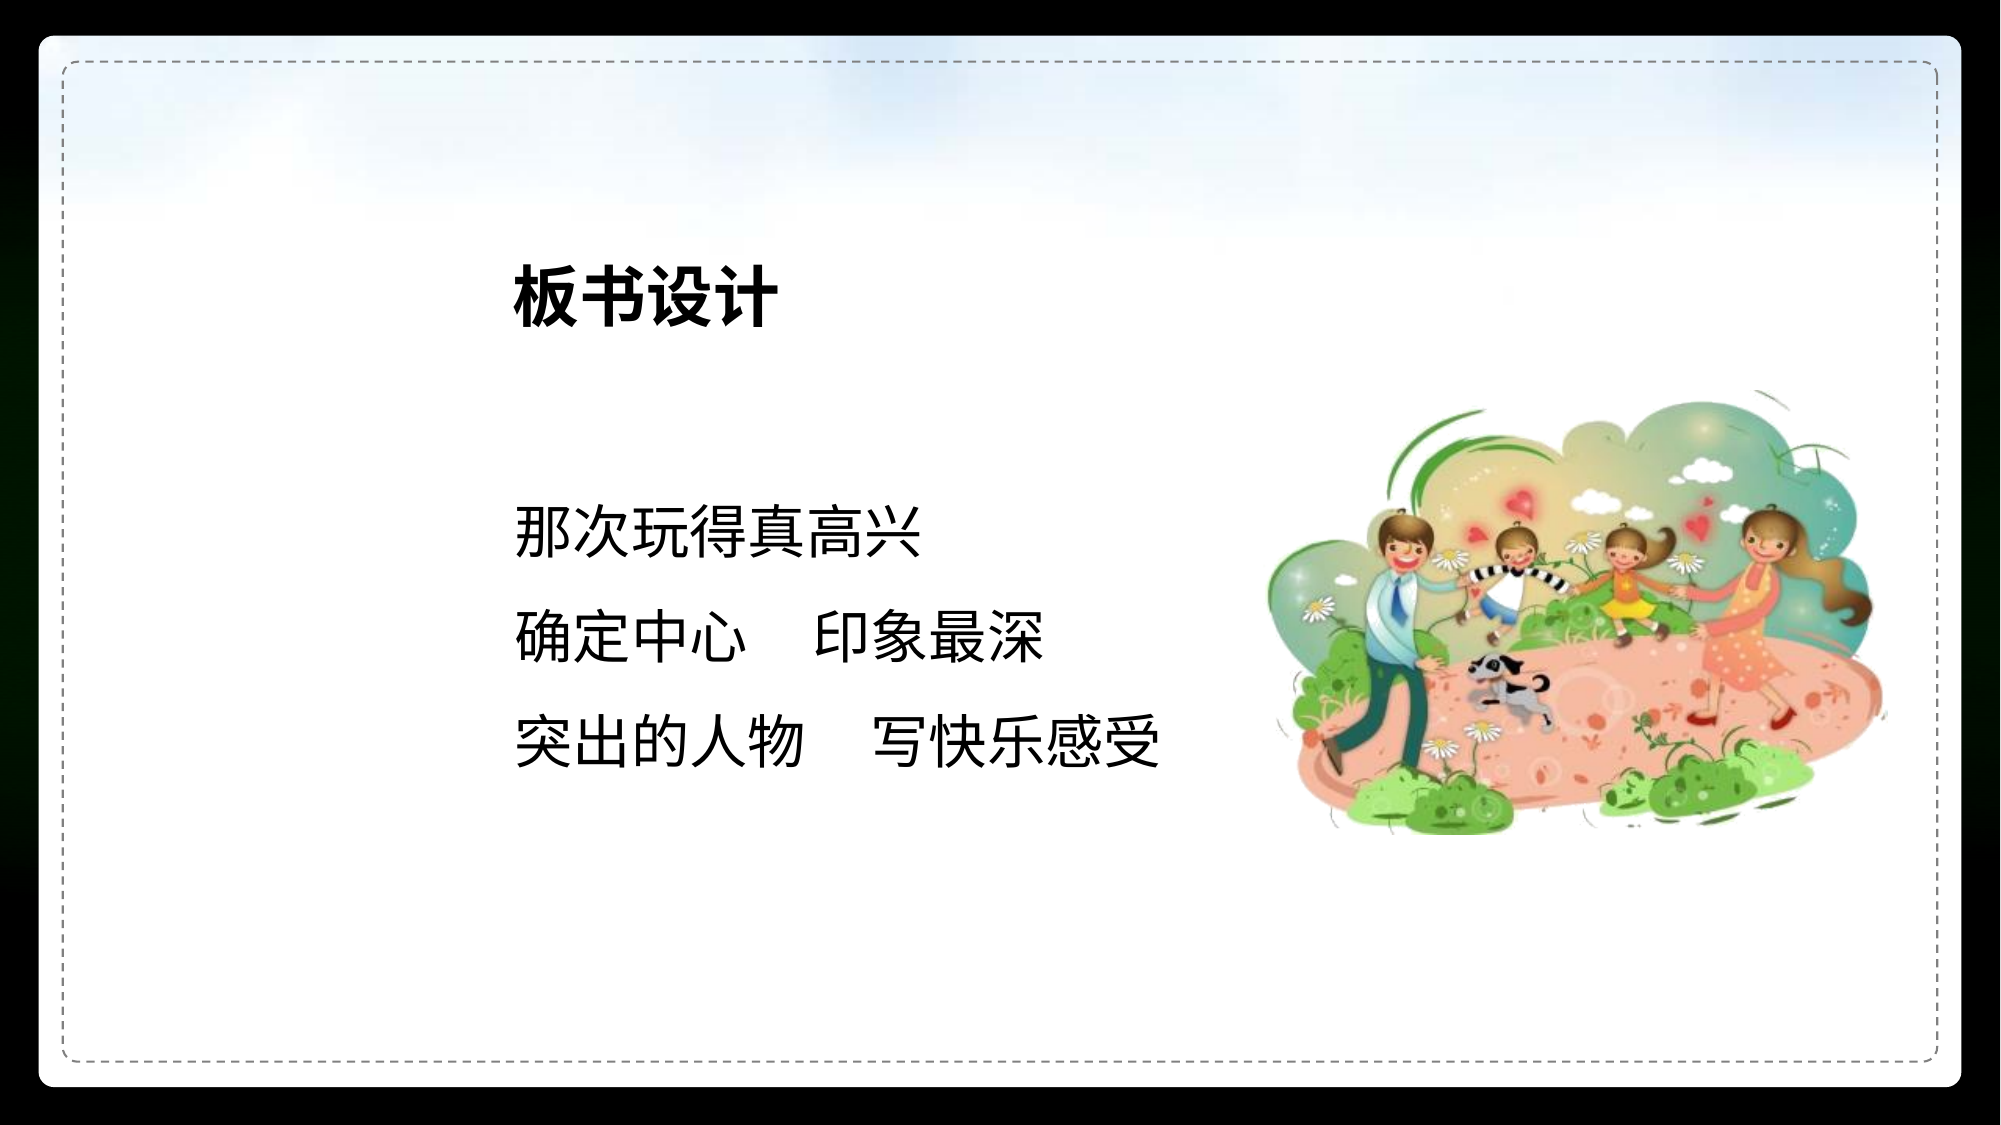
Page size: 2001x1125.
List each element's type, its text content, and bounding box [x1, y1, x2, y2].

picture [0, 0, 2001, 1125]
text_box 板书设计 [498, 247, 795, 343]
text_box 那次玩得真高兴 确定中心 印象最深 突出的人物 写快乐感受 [456, 452, 1261, 783]
